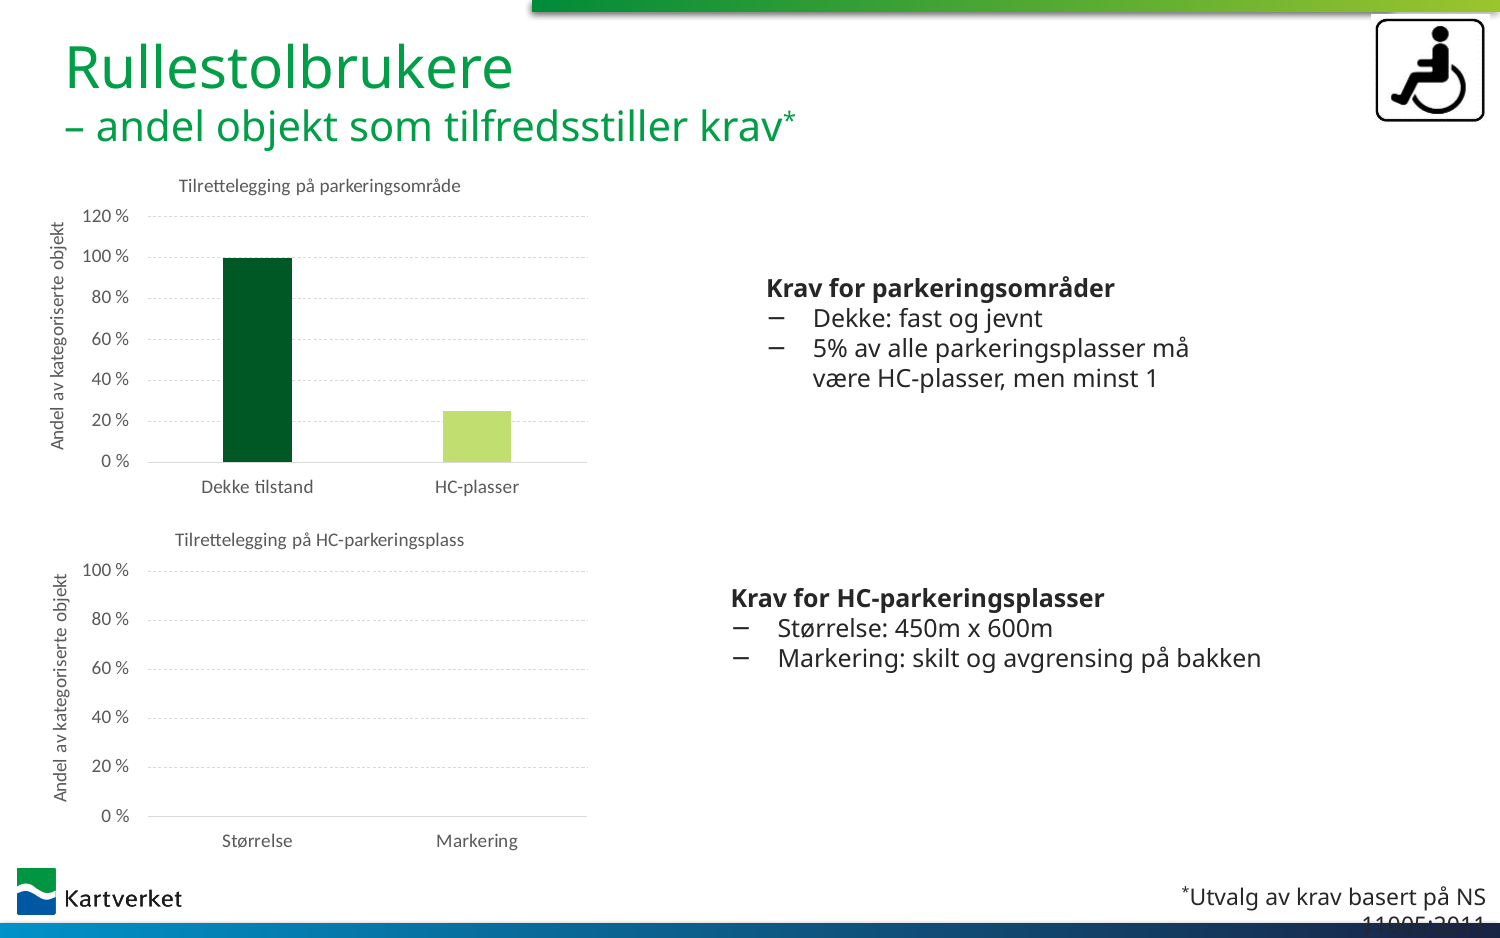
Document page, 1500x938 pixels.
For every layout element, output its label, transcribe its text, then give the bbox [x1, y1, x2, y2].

text_box Rullestolbrukere – andel objekt som tilfredsstiller krav* [49, 23, 1431, 158]
text_box Krav for HC-parkeringsplasser Størrelse: 450m x 600m Markering: skilt og avgrensing på bakken [715, 574, 1278, 680]
picture [41, 166, 598, 505]
picture [1371, 13, 1491, 127]
picture [41, 520, 598, 859]
text_box *Utvalg av krav basert på NS 11005:2011 [1068, 873, 1500, 938]
text_box Krav for parkeringsområder Dekke: fast og jevnt 5% av alle parkeringsplasser må være HC-plasser, men minst 1 [751, 264, 1232, 400]
